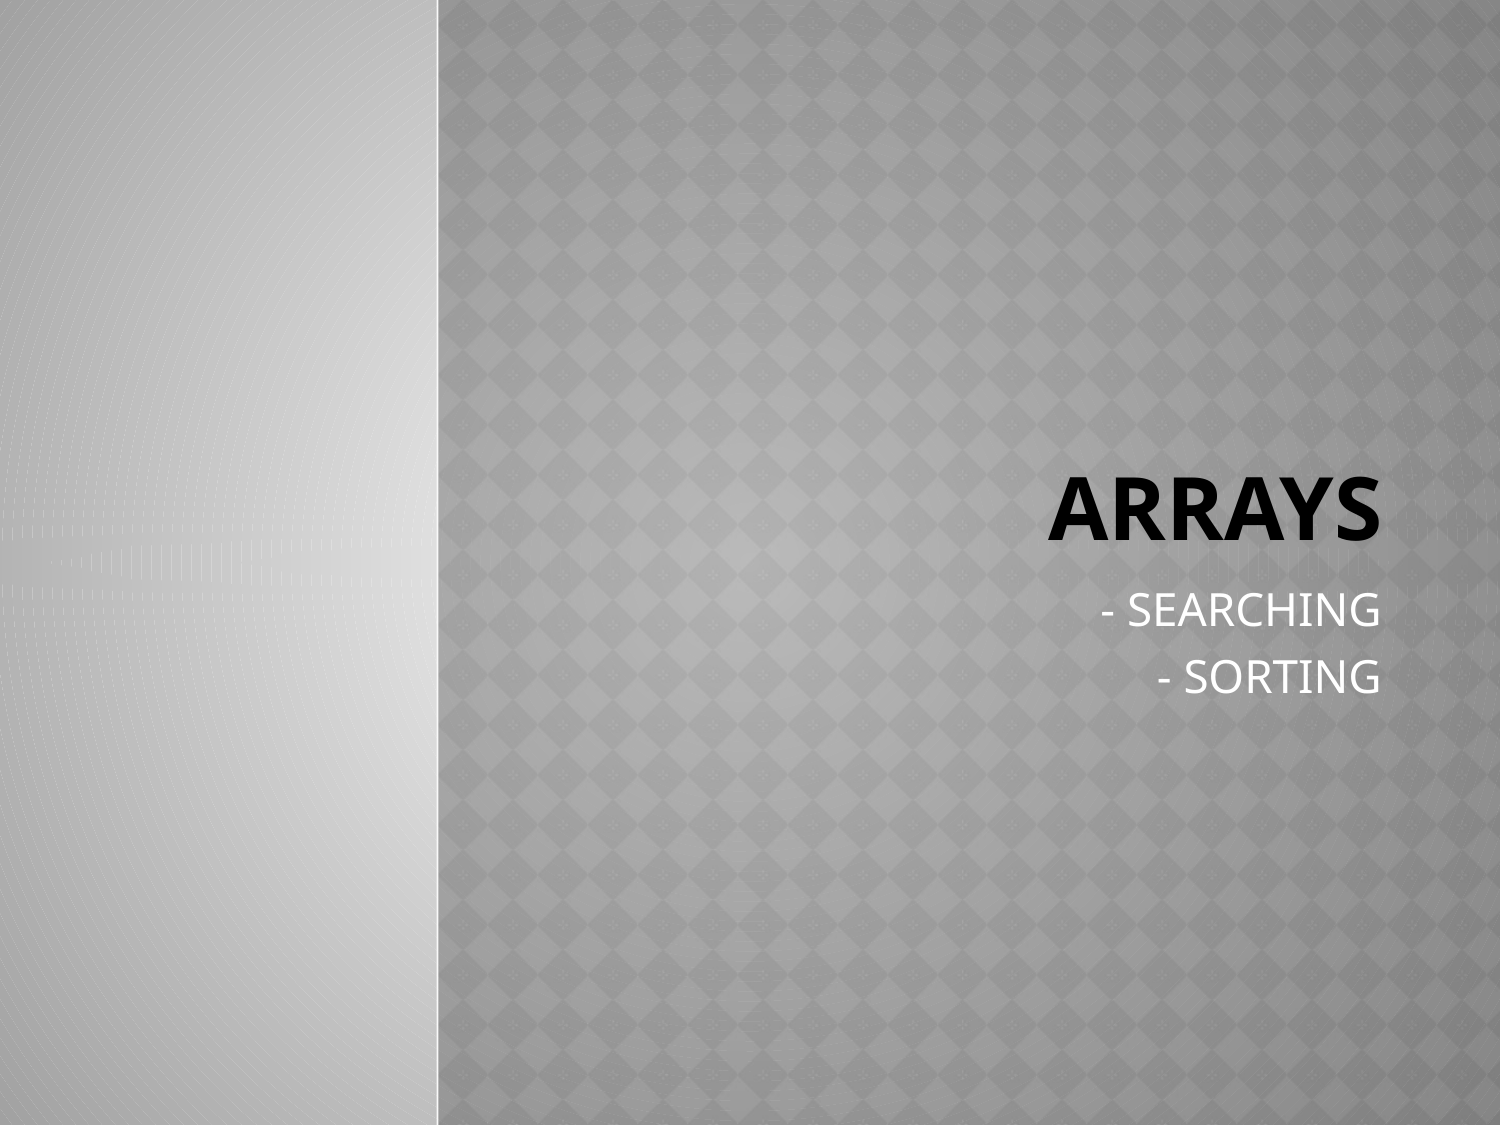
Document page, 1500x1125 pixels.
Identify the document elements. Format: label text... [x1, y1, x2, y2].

title ARRAYS [552, 87, 1390, 558]
subtitle - SEARCHING - SORTING [550, 580, 1390, 762]
